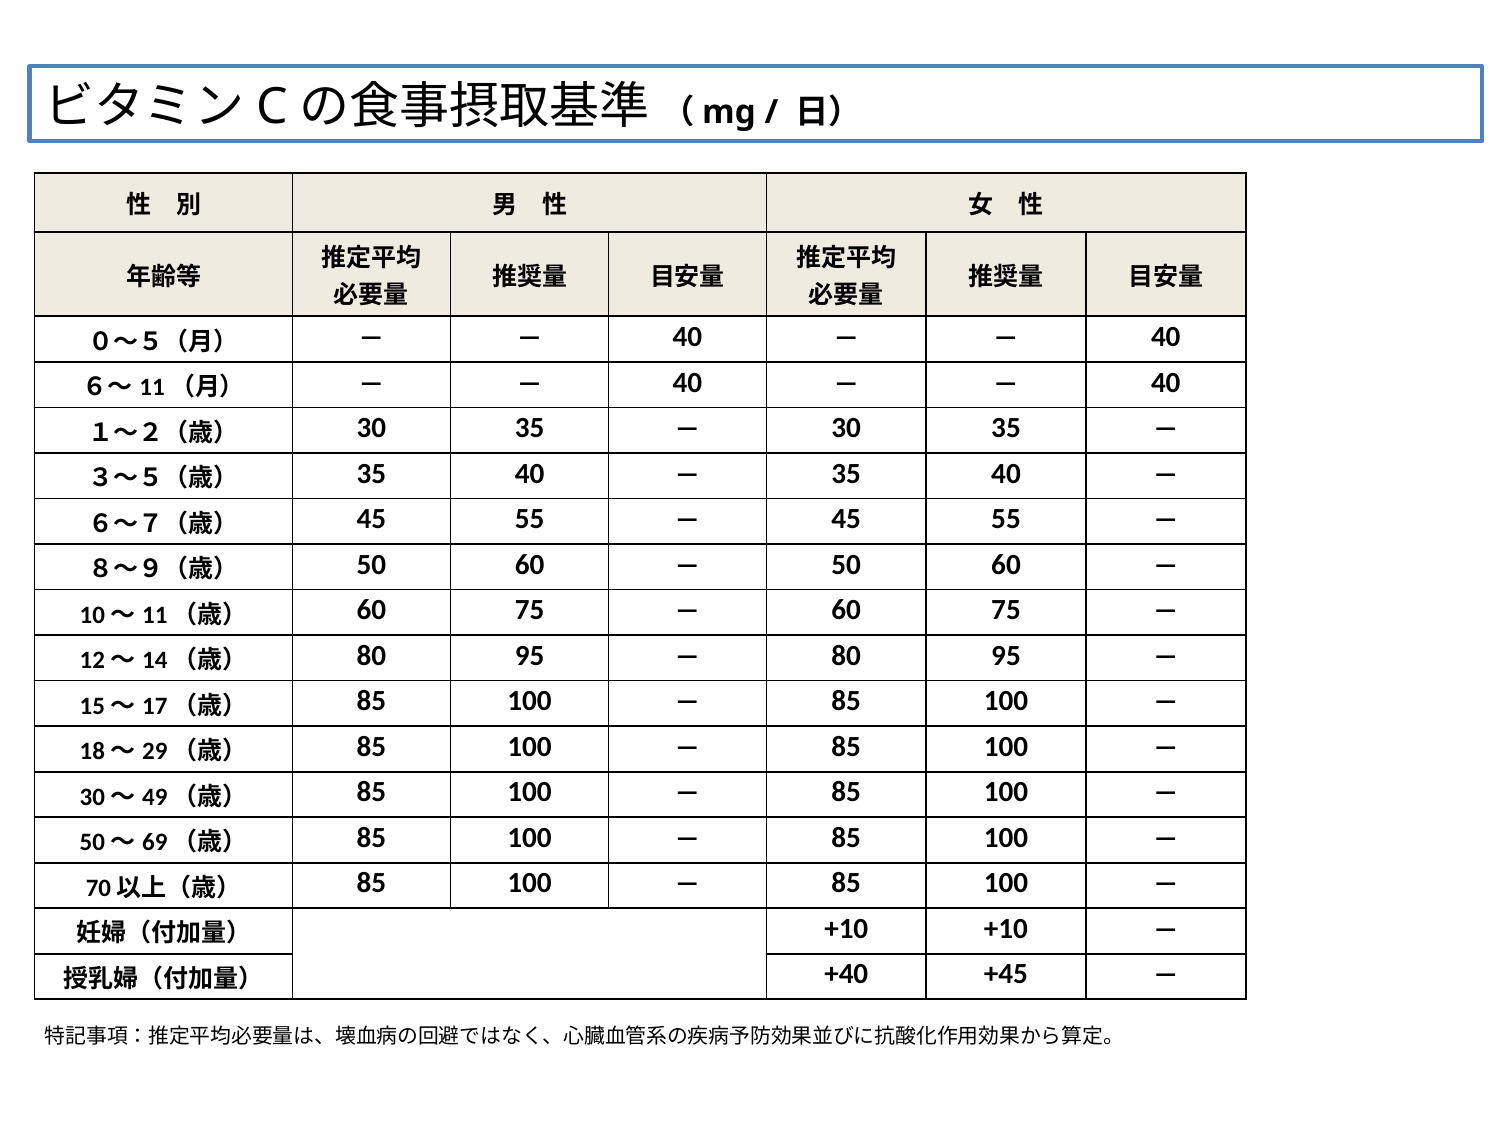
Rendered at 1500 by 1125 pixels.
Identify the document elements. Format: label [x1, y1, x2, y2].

table_cell [1087, 636, 1245, 680]
table_cell [767, 499, 925, 543]
table_cell [1087, 727, 1245, 771]
table_cell [927, 454, 1085, 498]
table_cell [767, 363, 925, 407]
table_header [35, 174, 292, 231]
table_cell [767, 727, 925, 771]
table_cell [451, 590, 608, 634]
table_cell [1087, 317, 1245, 361]
table_cell [35, 955, 292, 998]
table_cell [451, 681, 608, 725]
table_cell [451, 818, 608, 862]
table_cell [767, 681, 925, 725]
table_cell [35, 818, 292, 862]
table_cell [451, 317, 608, 361]
table_cell [451, 727, 608, 771]
table_cell [451, 408, 608, 452]
table_cell [927, 681, 1085, 725]
table_cell [927, 818, 1085, 862]
table_cell [767, 454, 925, 498]
table_cell [35, 454, 292, 498]
text_box [27, 64, 1484, 143]
table_cell [293, 636, 450, 680]
table_cell [609, 681, 766, 725]
table_header [767, 174, 1245, 231]
table_cell [1087, 773, 1245, 816]
table_cell [35, 864, 292, 907]
table_cell [451, 363, 608, 407]
table_cell [767, 818, 925, 862]
table_cell [293, 864, 450, 907]
table_cell [293, 499, 450, 543]
table_cell [767, 590, 925, 634]
table_cell [293, 363, 450, 407]
table_cell [927, 408, 1085, 452]
table_cell [927, 317, 1085, 361]
table_cell [451, 545, 608, 589]
table_cell [927, 363, 1085, 407]
table_cell [609, 545, 766, 589]
table_cell [1087, 955, 1245, 998]
table_cell [767, 545, 925, 589]
table_cell [1087, 681, 1245, 725]
table_cell [1087, 864, 1245, 907]
table_cell [927, 909, 1085, 953]
table_cell [767, 909, 925, 953]
table_cell [35, 233, 292, 315]
table_cell [927, 864, 1085, 907]
table_cell [451, 233, 608, 315]
table_cell [1087, 363, 1245, 407]
table_cell [767, 955, 925, 998]
table_cell [927, 636, 1085, 680]
table_cell [767, 773, 925, 816]
table_cell [451, 454, 608, 498]
table_cell [35, 681, 292, 725]
table_cell [1087, 818, 1245, 862]
table_cell [767, 408, 925, 452]
table_cell [293, 909, 766, 998]
table_cell [1087, 909, 1245, 953]
table_cell [609, 233, 766, 315]
table_cell [35, 636, 292, 680]
table_cell [293, 408, 450, 452]
table_cell [293, 233, 450, 315]
table_cell [35, 590, 292, 634]
table_cell [1087, 499, 1245, 543]
table_cell [451, 499, 608, 543]
table_cell [293, 818, 450, 862]
table_cell [35, 545, 292, 589]
table_cell [35, 499, 292, 543]
table_cell [35, 1000, 1246, 1049]
table_cell [609, 317, 766, 361]
table_cell [451, 773, 608, 816]
table_cell [1087, 454, 1245, 498]
table_cell [767, 636, 925, 680]
table_cell [609, 818, 766, 862]
table_cell [1087, 233, 1245, 315]
table_cell [1087, 590, 1245, 634]
table_cell [451, 864, 608, 907]
table_cell [609, 499, 766, 543]
table_cell [609, 408, 766, 452]
table_cell [609, 727, 766, 771]
table_cell [35, 317, 292, 361]
table_cell [767, 864, 925, 907]
table_cell [293, 727, 450, 771]
table_cell [609, 454, 766, 498]
table_cell [767, 317, 925, 361]
table_cell [609, 590, 766, 634]
table_cell [609, 363, 766, 407]
table_cell [927, 499, 1085, 543]
table_cell [927, 955, 1085, 998]
table_cell [293, 773, 450, 816]
table_cell [451, 636, 608, 680]
table_cell [293, 681, 450, 725]
table_cell [609, 864, 766, 907]
table_cell [927, 590, 1085, 634]
table_cell [293, 454, 450, 498]
table_cell [35, 773, 292, 816]
table_cell [35, 909, 292, 953]
table_cell [927, 727, 1085, 771]
table_cell [927, 773, 1085, 816]
table_header [293, 174, 766, 231]
table_cell [927, 545, 1085, 589]
table_cell [767, 233, 925, 315]
table_cell [35, 408, 292, 452]
table_cell [293, 317, 450, 361]
table_cell [609, 636, 766, 680]
table_cell [35, 727, 292, 771]
table_cell [609, 773, 766, 816]
table_cell [35, 363, 292, 407]
table_cell [293, 545, 450, 589]
table_cell [1087, 408, 1245, 452]
table_cell [293, 590, 450, 634]
table_cell [1087, 545, 1245, 589]
table_cell [927, 233, 1085, 315]
